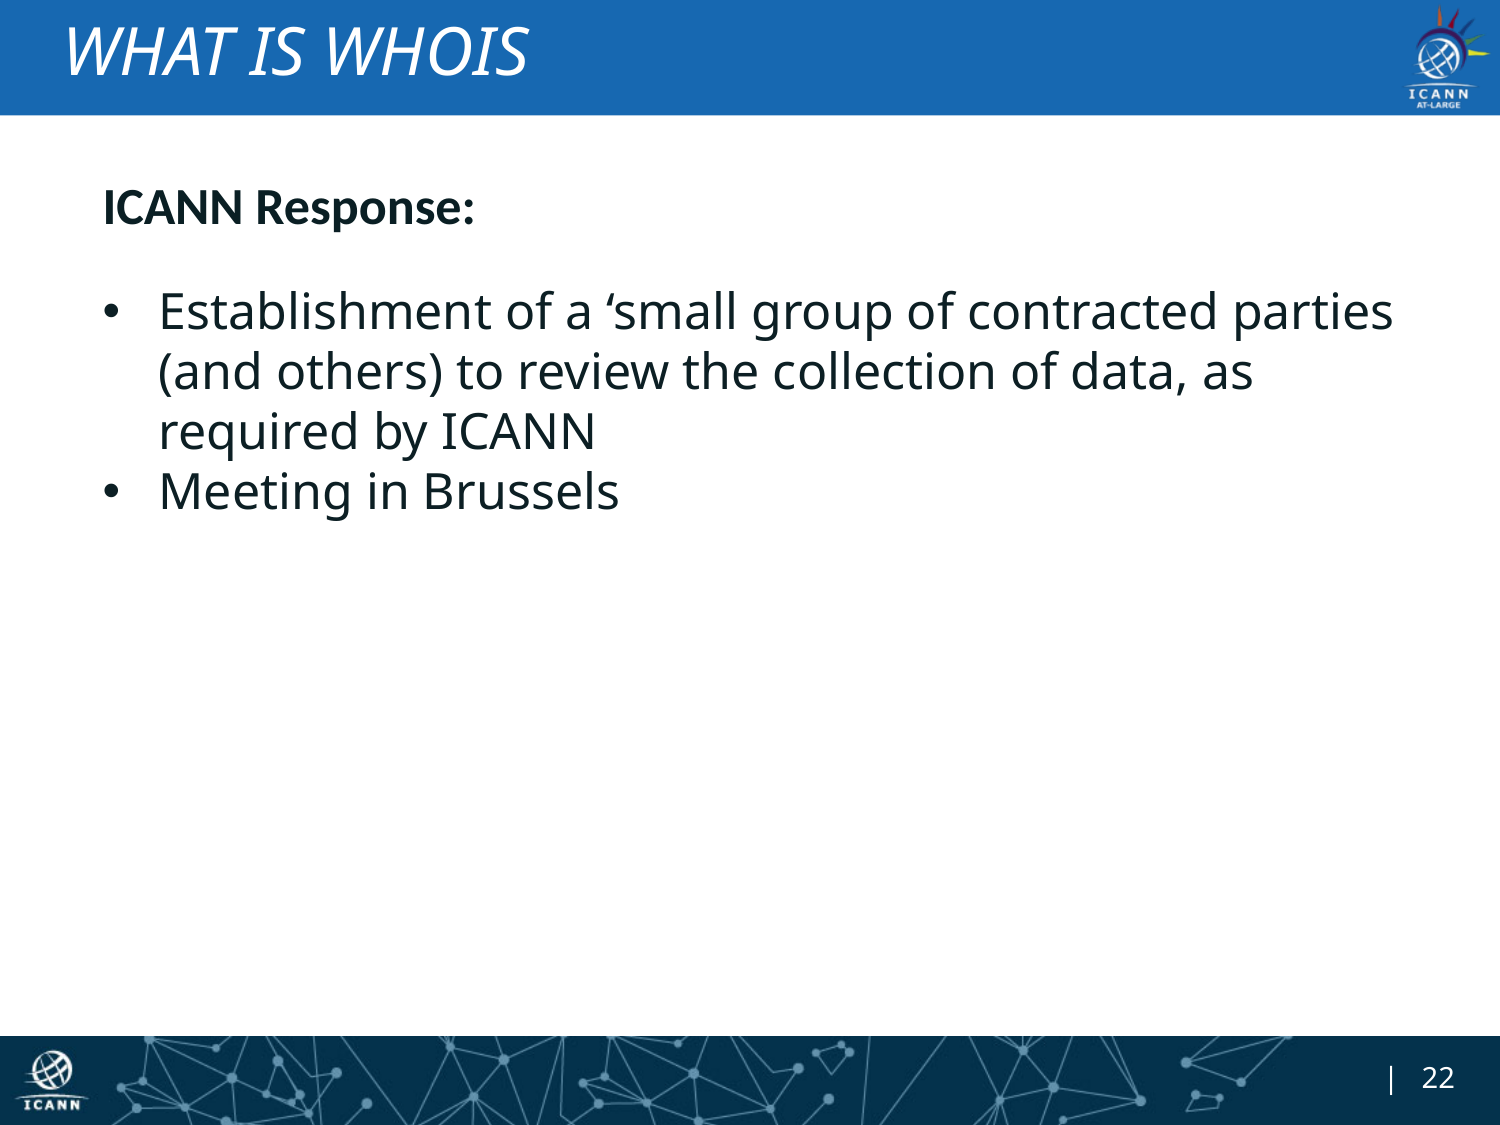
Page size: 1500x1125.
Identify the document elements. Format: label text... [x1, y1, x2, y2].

title WHAT IS WHOIS [1493, 0, 1500, 116]
picture [0, 1036, 1500, 1125]
picture [1389, 0, 1493, 112]
title WHAT IS WHOIS [0, 0, 1388, 116]
text_box ICANN Response: Establishment of a ‘small group of contracted parties (and others) to review the collection of data, as required by ICANN Meeting in Brussels [87, 164, 1417, 573]
